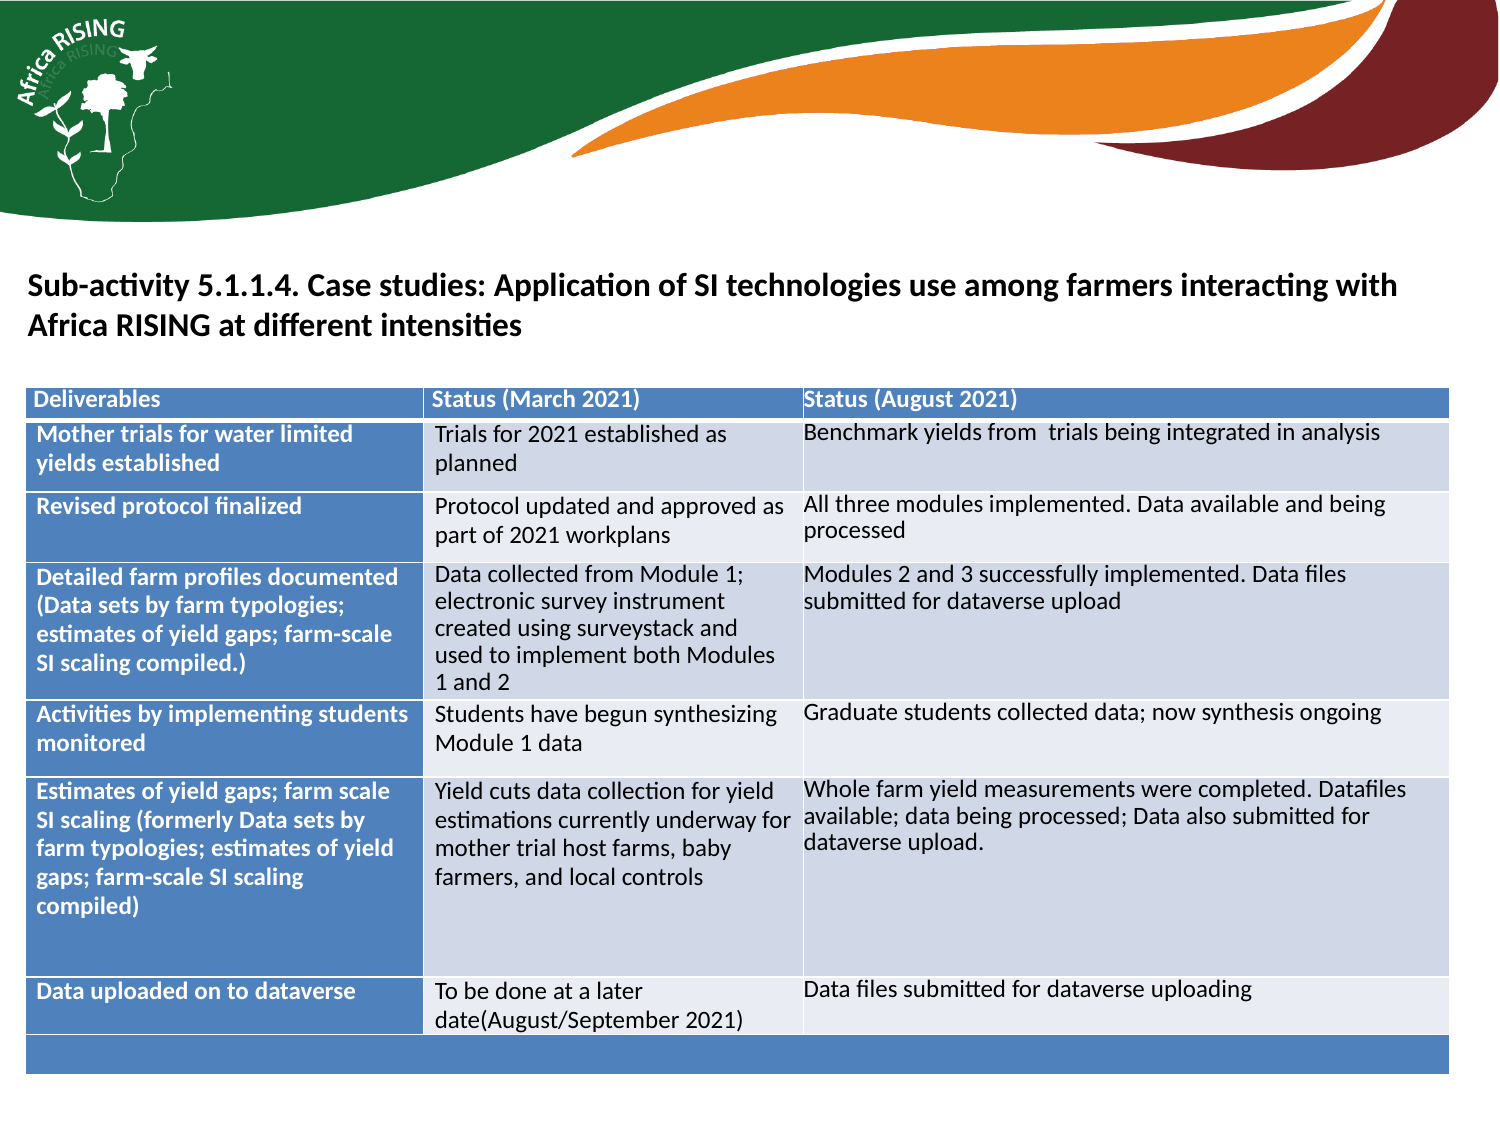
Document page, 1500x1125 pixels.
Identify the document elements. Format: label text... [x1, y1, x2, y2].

text_box Sub-activity 5.1.1.4. Case studies: Application of SI technologies use among farmers interacting with Africa RISING at different intensities [12, 255, 1475, 351]
picture [0, 0, 1499, 222]
table_cell Data uploaded on to dataverse [26, 978, 423, 1034]
table_cell Modules 2 and 3 successfully implemented. Data files submitted for dataverse upload [804, 563, 1449, 699]
table_cell All three modules implemented. Data available and being processed [804, 493, 1449, 562]
table_cell To be done at a later date(August/September 2021) [424, 978, 803, 1034]
table_cell Detailed farm profiles documented (Data sets by farm typologies; estimates of yield gaps; farm-scale SI scaling compiled.) [26, 563, 423, 699]
table_header Deliverables [26, 388, 423, 418]
table_cell [26, 1035, 1449, 1074]
table_header Status (March 2021) [424, 388, 803, 418]
table_cell Whole farm yield measurements were completed. Datafiles available; data being processed; Data also submitted for dataverse upload. [804, 778, 1449, 976]
table_cell Data collected from Module 1; electronic survey instrument created using surveystack and used to implement both Modules 1 and 2 [424, 563, 803, 699]
table_cell Revised protocol finalized [26, 493, 423, 562]
table_cell Yield cuts data collection for yield estimations currently underway for mother trial host farms, baby farmers, and local controls [424, 778, 803, 976]
table_cell Protocol updated and approved as part of 2021 workplans [424, 493, 803, 562]
table_cell Mother trials for water limited yields established [26, 423, 423, 491]
table_cell Data files submitted for dataverse uploading [804, 978, 1449, 1034]
table_cell Students have begun synthesizing Module 1 data [424, 701, 803, 776]
table_header Status (August 2021) [804, 388, 1449, 418]
table_cell Benchmark yields from trials being integrated in analysis [804, 423, 1449, 491]
table_cell Estimates of yield gaps; farm scale SI scaling (formerly Data sets by farm typologies; estimates of yield gaps; farm-scale SI scaling compiled) [26, 778, 423, 976]
table_cell Trials for 2021 established as planned [424, 423, 803, 491]
table_cell Activities by implementing students monitored [26, 701, 423, 776]
table_cell Graduate students collected data; now synthesis ongoing [804, 701, 1449, 776]
